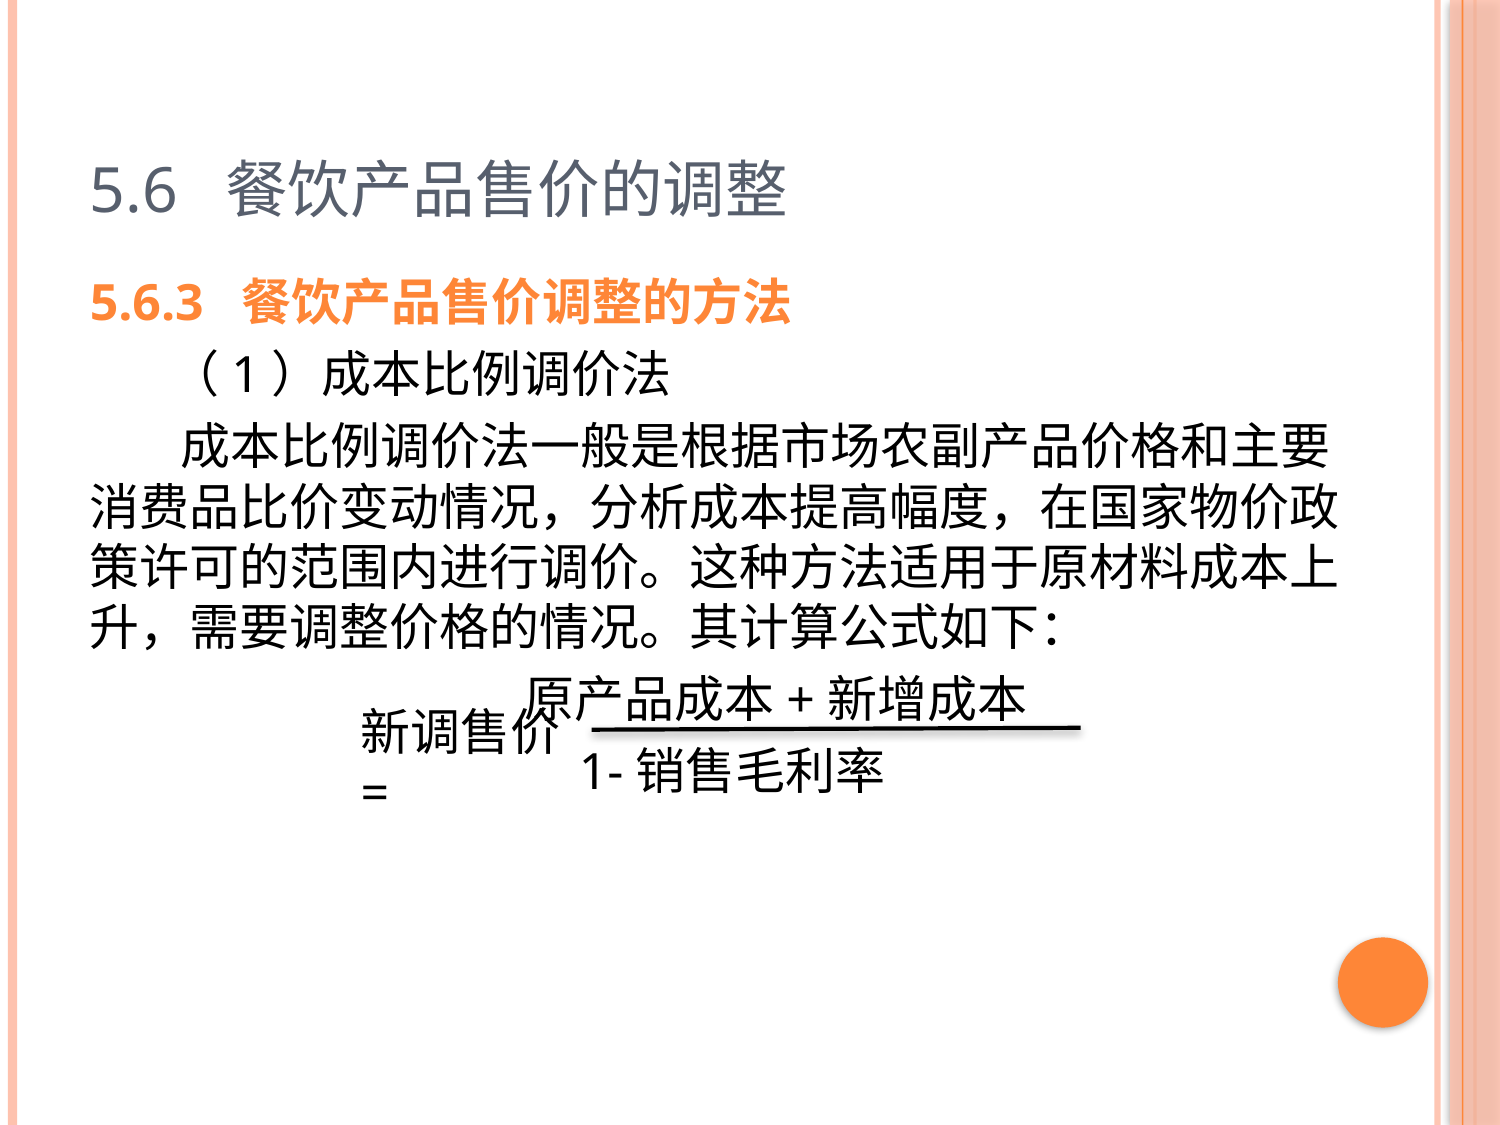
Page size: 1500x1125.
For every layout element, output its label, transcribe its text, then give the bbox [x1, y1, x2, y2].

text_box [591, 727, 1082, 731]
list 5.6.3 餐饮产品售价调整的方法 （1）成本比例调价法 成本比例调价法一般是根据市场农副产品价格和主要消费品比价变动情况，分析成本提高幅度，在国家物价政策许可的范围内进行调价。这种方法适用于原材料成本上升，需要调整价格的情况。其计算公式如下： 原产品成本+新增成本 1-销售毛利率 [74, 262, 1364, 1063]
title 5.6 餐饮产品售价的调整 [75, 45, 1300, 233]
text_box 新调售价= [345, 692, 613, 828]
